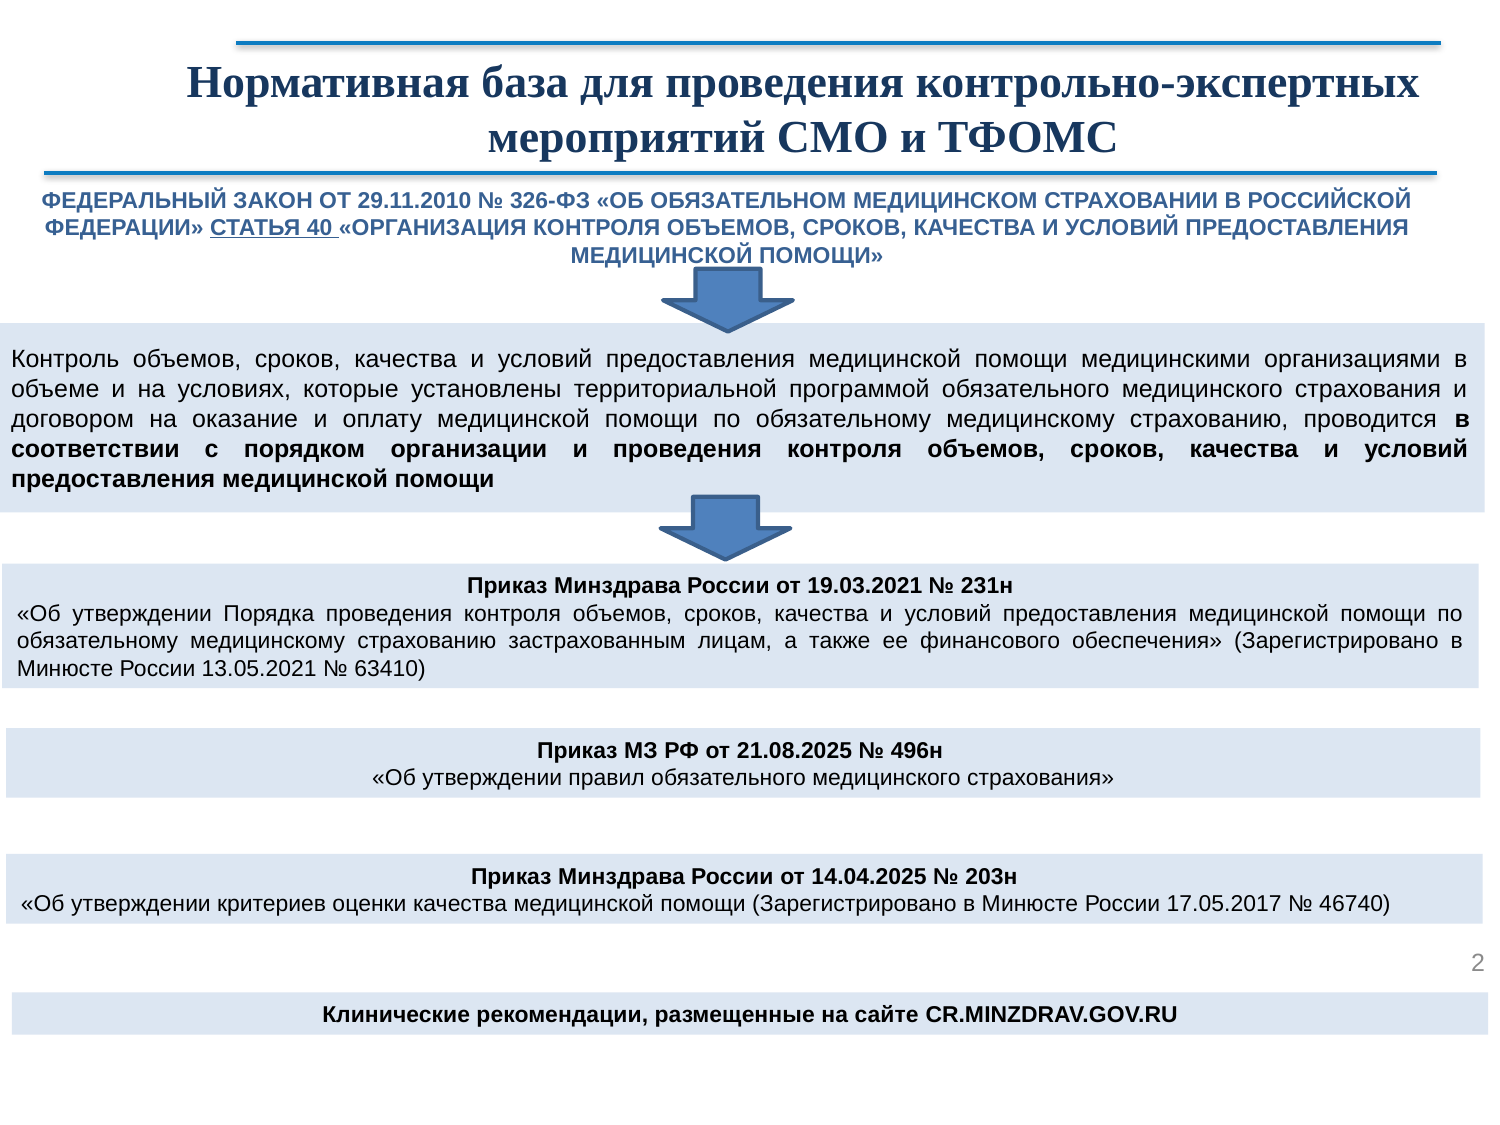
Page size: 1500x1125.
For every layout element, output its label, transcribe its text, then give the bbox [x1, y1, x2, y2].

text_box Контроль объемов, сроков, качества и условий предоставления медицинской помощи медицинскими организациями в объеме и на условиях, которые установлены территориальной программой обязательного медицинского страхования и договором на оказание и оплату медицинской помощи по обязательному медицинскому страхованию, проводится в соответствии с порядком организации и проведения контроля объемов, сроков, качества и условий предоставления медицинской помощи [0, 321, 1487, 514]
text_box Приказ Минздрава России от 14.04.2025 № 203н «Об утверждении критериев оценки качества медицинской помощи (Зарегистрировано в Минюсте России 17.05.2017 № 46740) [6, 853, 1483, 924]
slide_number 2 [1234, 939, 1500, 985]
text_box Приказ МЗ РФ от 21.08.2025 № 496н «Об утверждении правил обязательного медицинского страхования» [6, 728, 1481, 798]
text_box Клинические рекомендации, размещенные на сайте CR.MINZDRAV.GOV.RU [11, 992, 1489, 1035]
text_box Нормативная база для проведения контрольно-экспертных мероприятий СМО и ТФОМС [106, 44, 1500, 170]
text_box [658, 494, 793, 562]
text_box [660, 266, 795, 334]
text_box Федеральный закон от 29.11.2010 № 326-ФЗ «об обязательном медицинском страховании в российской федерации» Статья 40 «Организация контроля объемов, сроков, качества и условий предоставления медицинской помощи» [5, 178, 1450, 276]
text_box Приказ Минздрава России от 19.03.2021 № 231н «Об утверждении Порядка проведения контроля объемов, сроков, качества и условий предоставления медицинской помощи по обязательному медицинскому страхованию застрахованным лицам, а также ее финансового обеспечения» (Зарегистрировано в Минюсте России 13.05.2021 № 63410) [2, 563, 1479, 689]
